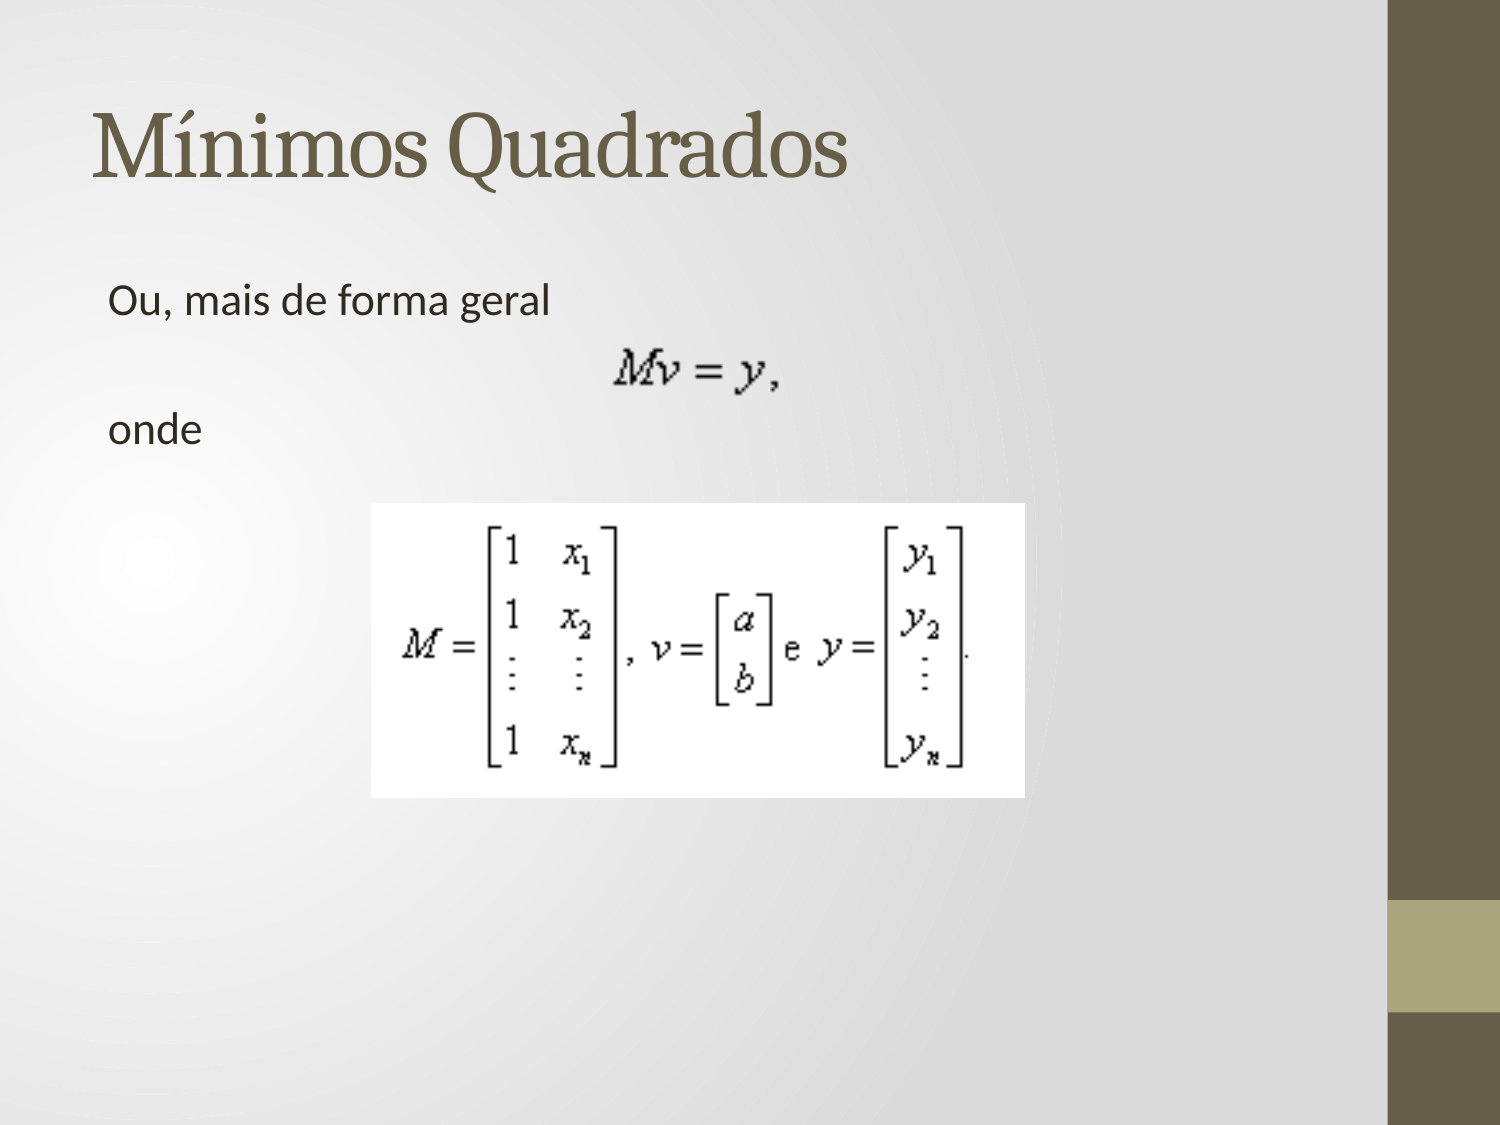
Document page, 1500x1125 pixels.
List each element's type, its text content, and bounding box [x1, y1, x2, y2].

title Mínimos Quadrados [75, 45, 1325, 233]
picture [604, 339, 793, 413]
list Ou, mais de forma geral onde [75, 262, 1325, 1050]
picture [371, 502, 1026, 799]
